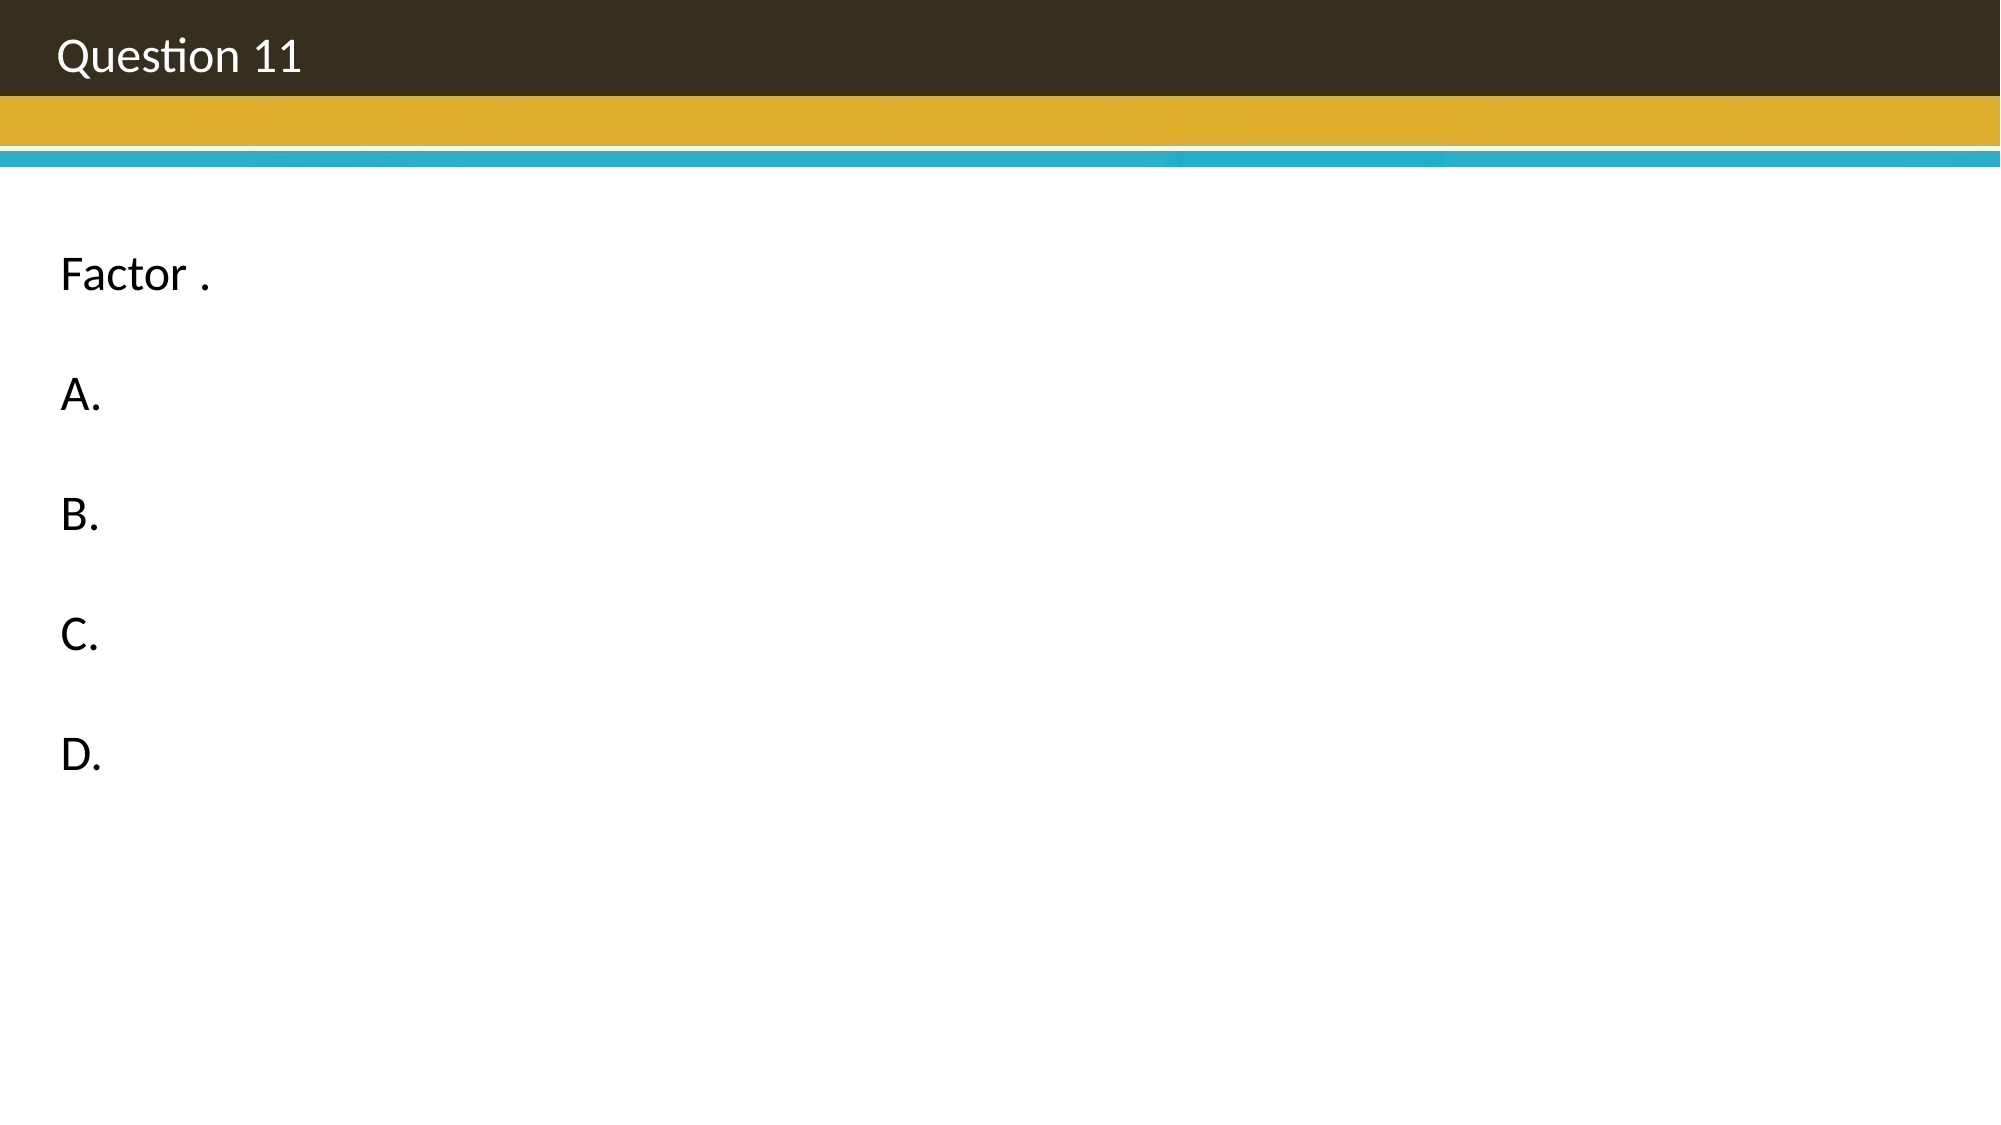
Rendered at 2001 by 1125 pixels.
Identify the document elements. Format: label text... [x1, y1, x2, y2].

text_box Question 11 [41, 14, 318, 90]
picture [0, 0, 2000, 167]
